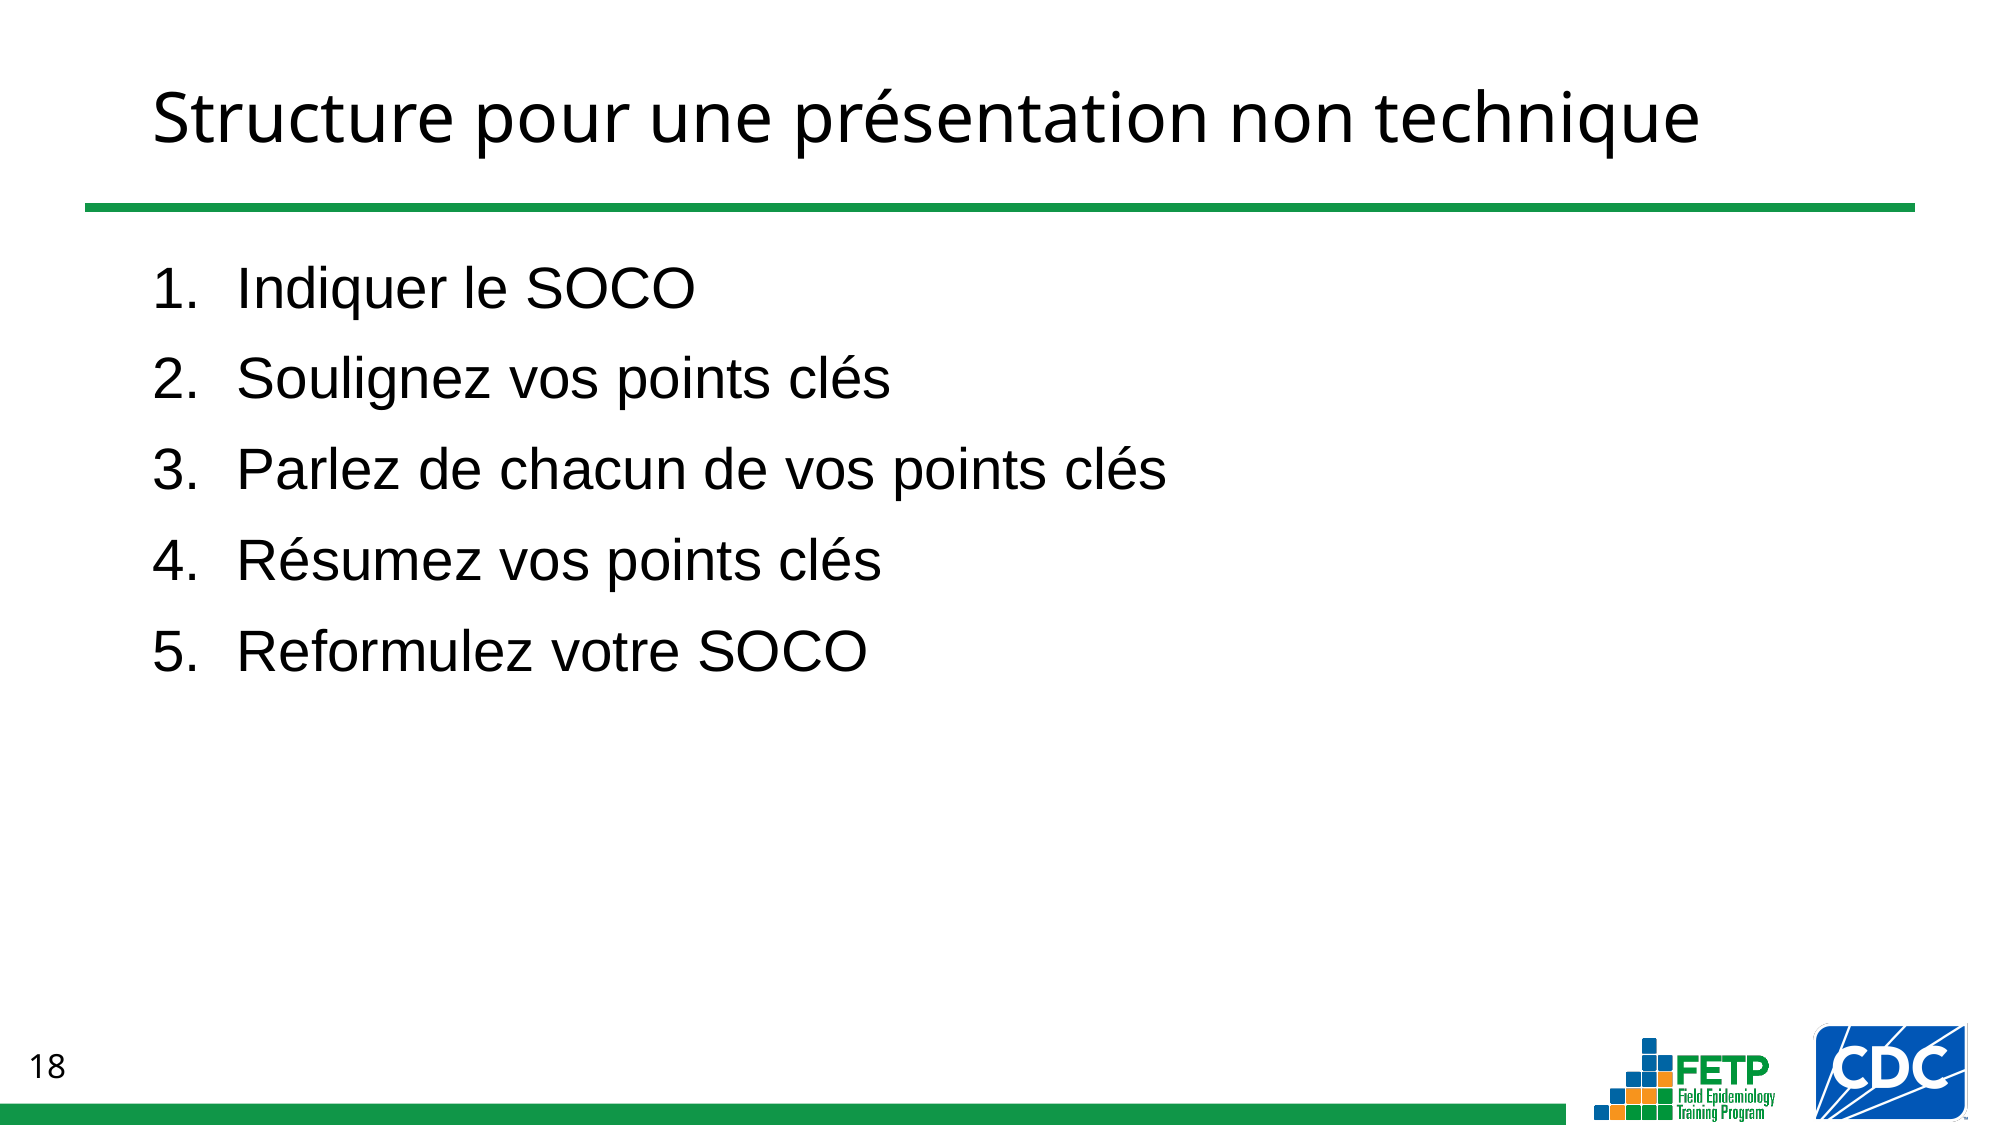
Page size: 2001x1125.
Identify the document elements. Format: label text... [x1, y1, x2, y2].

picture [1594, 1038, 1775, 1122]
list Indiquer le SOCO Soulignez vos points clés Parlez de chacun de vos points clés Résumez vos points clés Reformulez votre SOCO [137, 242, 1863, 1004]
title Structure pour une présentation non technique [137, 75, 1863, 207]
picture [1813, 1023, 1968, 1122]
